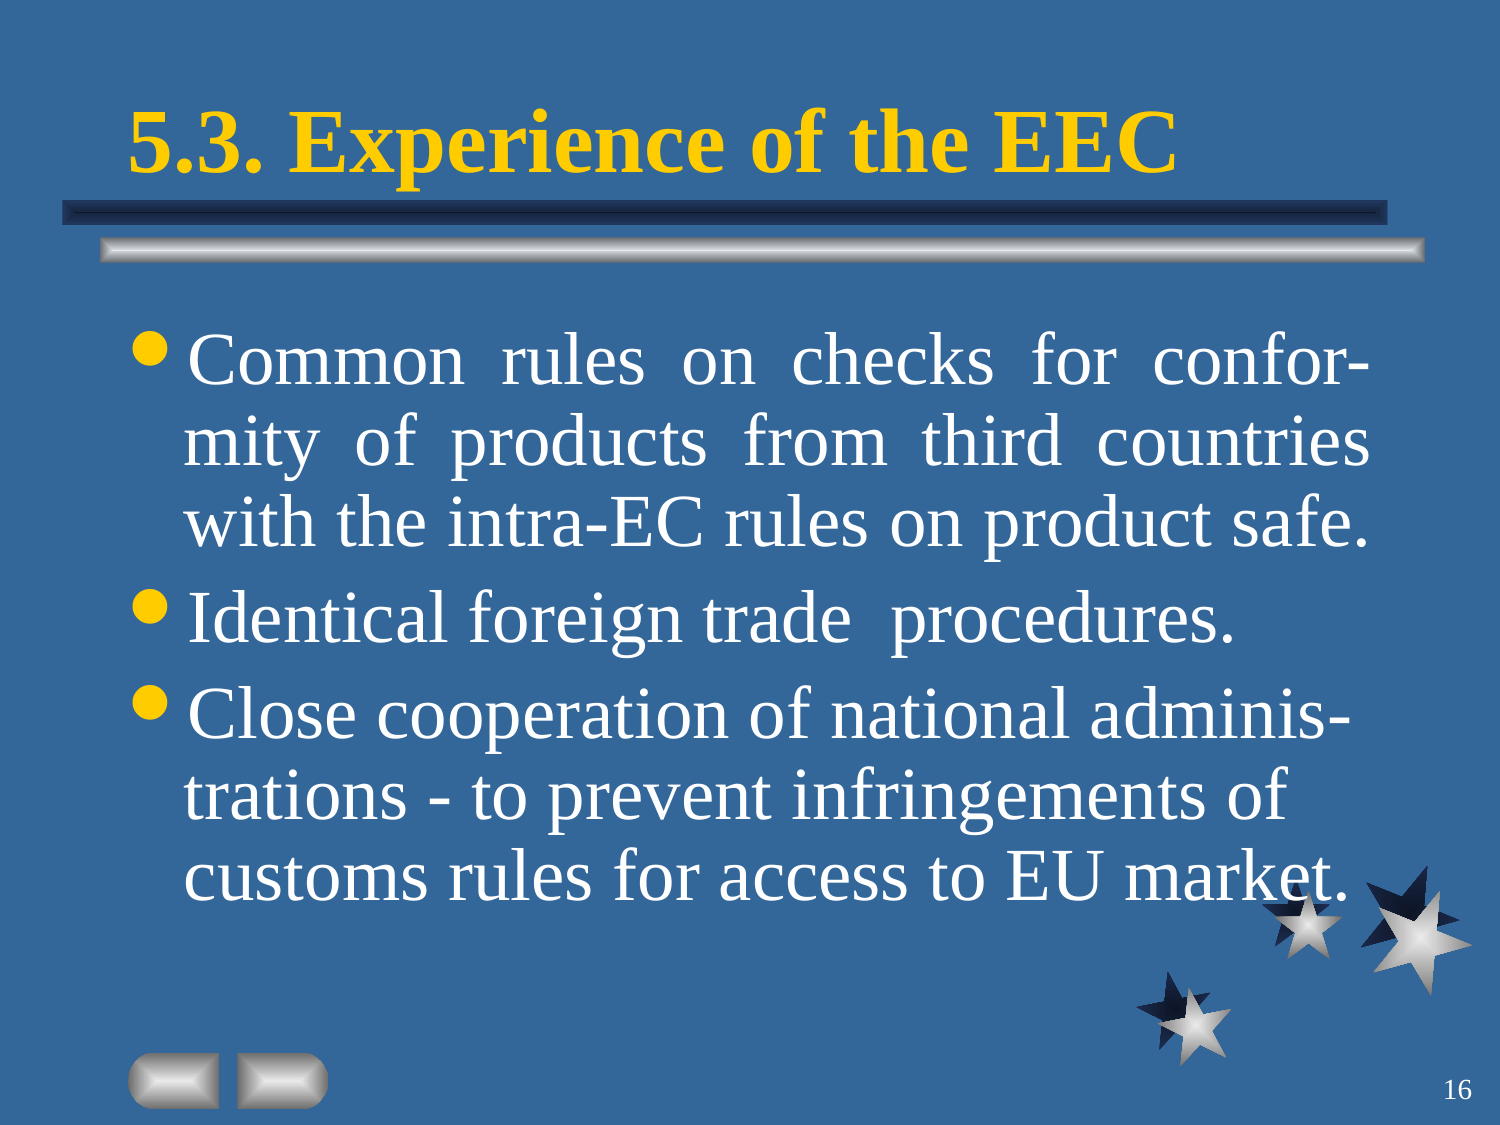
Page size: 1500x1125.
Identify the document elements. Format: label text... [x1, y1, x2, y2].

list Common rules on checks for confor-mity of products from third countries with the intra-EC rules on product safe. Identical foreign trade procedures. Close cooperation of national adminis-trations - to prevent infringements of customs rules for access to EU market. [112, 312, 1388, 988]
title 5.3. Experience of the EEC [112, 0, 1388, 201]
slide_number 16 [1174, 1049, 1488, 1125]
